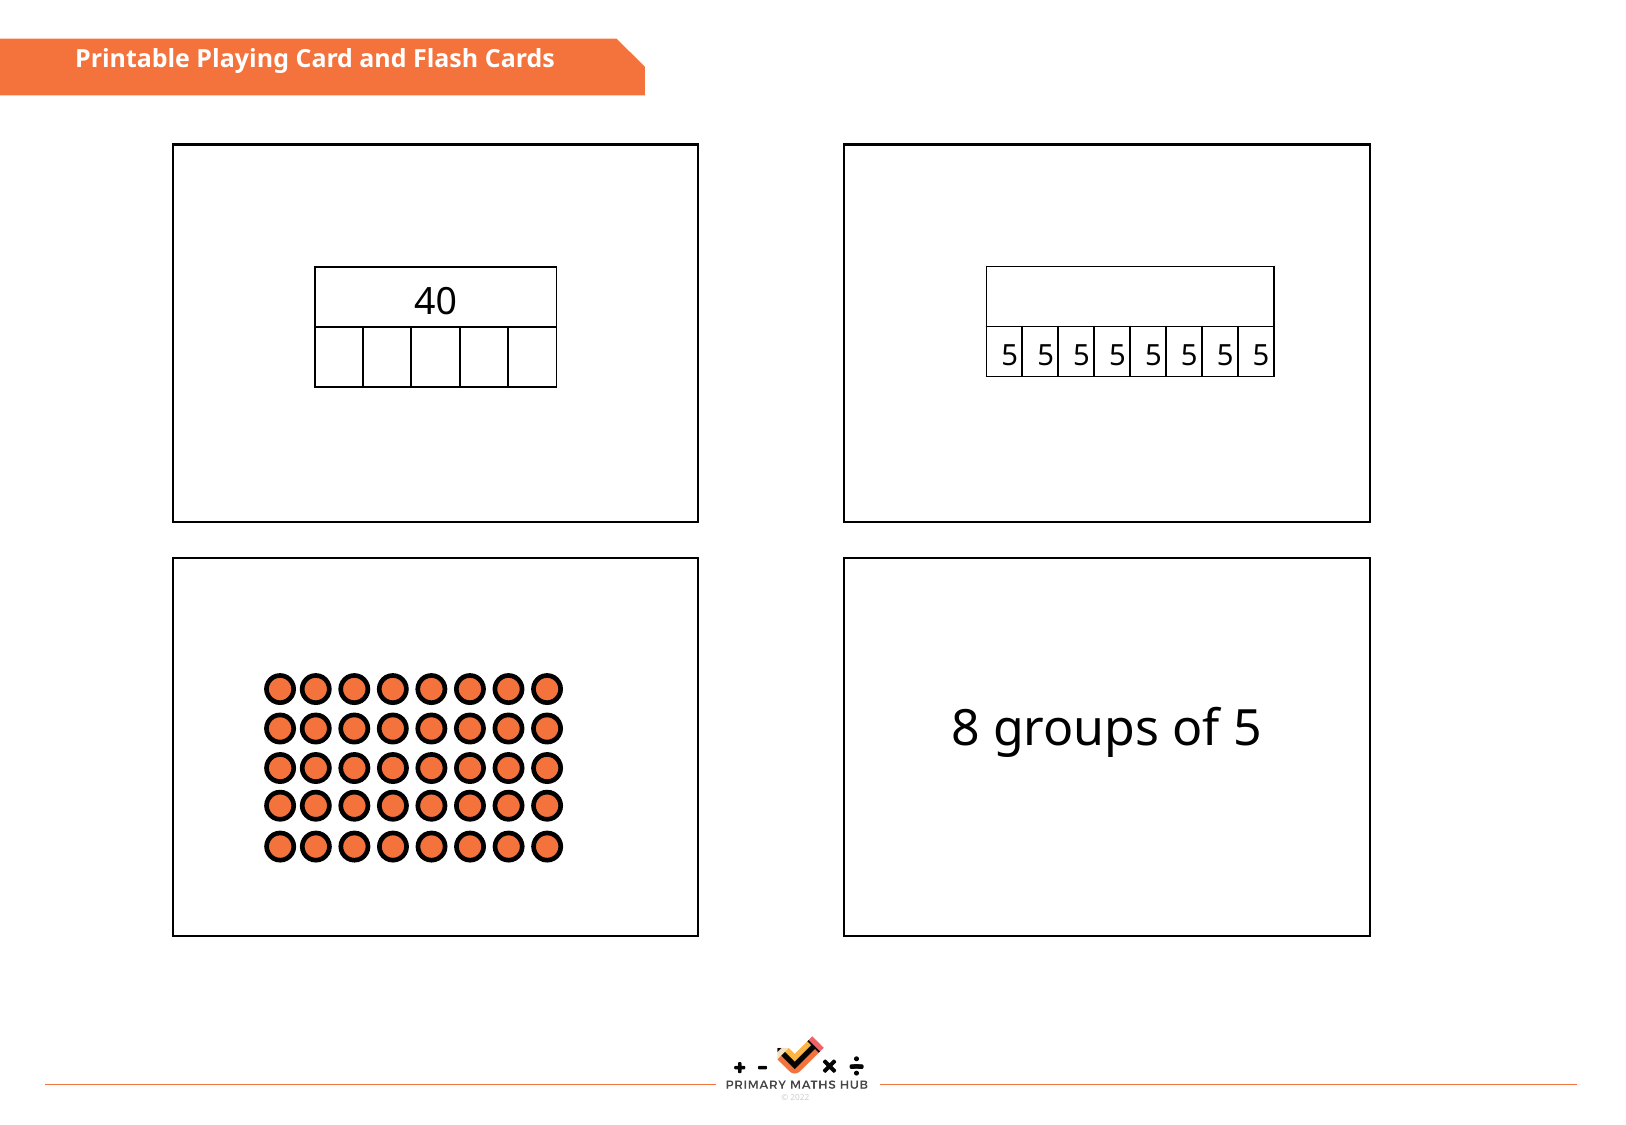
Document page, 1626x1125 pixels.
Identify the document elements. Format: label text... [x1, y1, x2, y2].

text_box [301, 674, 331, 704]
text_box [301, 791, 331, 821]
text_box © 2022 [720, 1084, 870, 1110]
table_cell 5 [1167, 327, 1201, 376]
text_box [455, 753, 485, 783]
text_box [339, 713, 369, 744]
text_box [532, 753, 562, 783]
text_box [172, 143, 699, 523]
table_cell [316, 328, 362, 386]
text_box [532, 831, 562, 862]
table_cell [509, 328, 556, 386]
table_cell [412, 328, 459, 386]
text_box [493, 831, 524, 862]
table_header [987, 267, 1273, 326]
text_box [416, 791, 447, 821]
text_box [455, 831, 485, 862]
text_box [416, 753, 447, 783]
text_box [265, 831, 295, 862]
text_box [532, 674, 562, 704]
text_box [265, 791, 295, 821]
text_box [455, 674, 485, 704]
text_box [416, 713, 447, 744]
text_box Printable Playing Card and Flash Cards [0, 37, 646, 97]
text_box [301, 713, 331, 744]
text_box [265, 674, 295, 704]
table_cell 5 [1095, 327, 1129, 376]
table_cell 5 [1059, 327, 1093, 376]
text_box [493, 674, 524, 704]
table_cell 5 [1203, 327, 1237, 376]
text_box [493, 753, 524, 783]
table_cell 5 [1239, 327, 1273, 376]
text_box [532, 791, 562, 821]
table_cell [461, 328, 507, 386]
text_box [416, 831, 447, 862]
text_box [455, 713, 485, 744]
text_box [172, 557, 699, 937]
text_box [455, 791, 485, 821]
text_box [843, 557, 1371, 937]
text_box [339, 674, 369, 704]
text_box [416, 674, 447, 704]
table_cell 5 [987, 327, 1021, 376]
text_box [265, 713, 295, 744]
text_box [493, 791, 524, 821]
text_box [301, 831, 331, 862]
text_box [493, 713, 524, 744]
text_box [532, 713, 562, 744]
text_box [265, 753, 295, 783]
table_cell 5 [1023, 327, 1057, 376]
text_box [339, 831, 370, 862]
text_box [301, 753, 331, 783]
text_box [339, 791, 370, 821]
text_box [378, 753, 408, 783]
table_cell [364, 328, 410, 386]
text_box 8 groups of 5 [844, 688, 1370, 763]
table_cell 5 [1131, 327, 1165, 376]
text_box [378, 713, 408, 744]
text_box [378, 831, 408, 862]
picture [722, 1034, 872, 1094]
text_box [378, 674, 408, 704]
text_box [843, 143, 1371, 523]
table_header 40 [316, 268, 556, 326]
text_box [339, 753, 370, 783]
text_box [378, 791, 408, 821]
